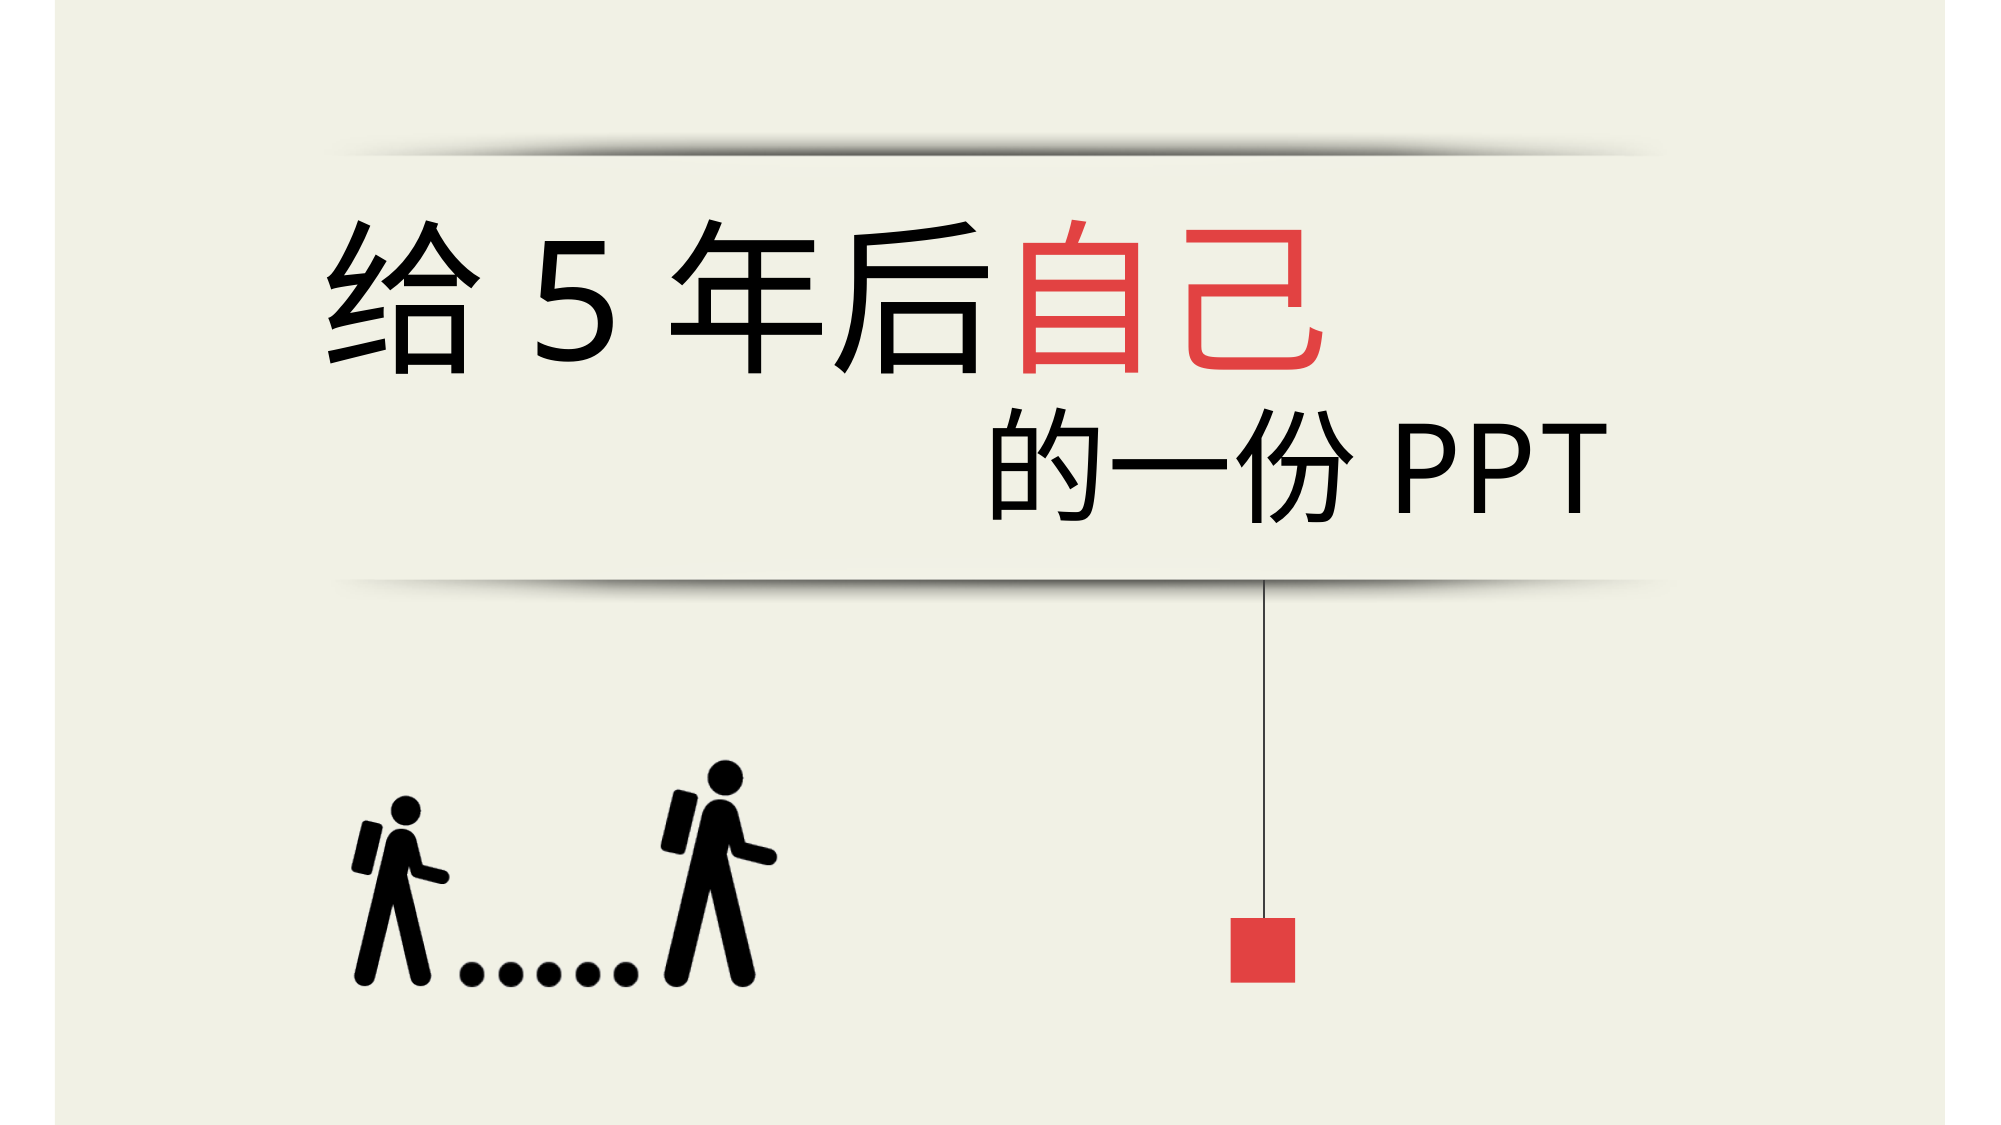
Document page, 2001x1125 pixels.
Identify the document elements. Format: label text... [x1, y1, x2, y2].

text_box 的一份PPT [967, 381, 1628, 546]
picture [155, 122, 1845, 187]
picture [155, 547, 1845, 613]
picture [658, 758, 779, 1006]
picture [349, 794, 647, 1002]
text_box 给5年后自己 [306, 187, 1345, 402]
text_box [1230, 917, 1296, 984]
